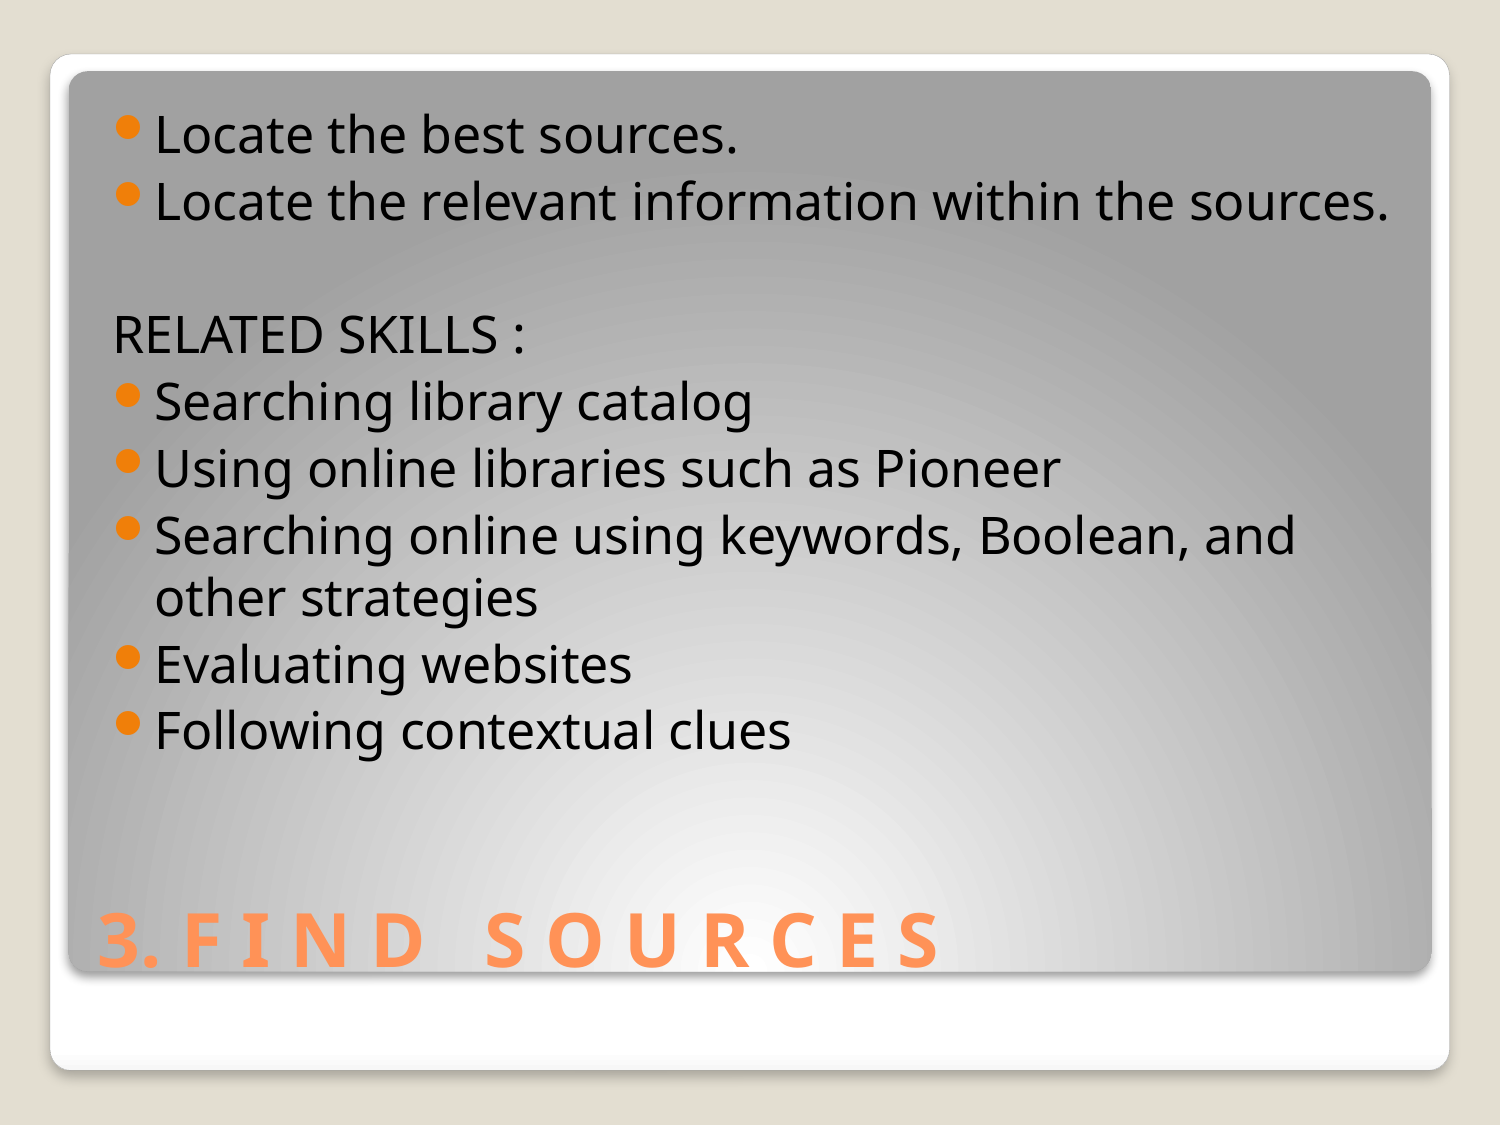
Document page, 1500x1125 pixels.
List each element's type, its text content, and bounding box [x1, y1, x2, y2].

title 3. F I N D S O U R C E S [82, 825, 1425, 990]
list Locate the best sources. Locate the relevant information within the sources. RELATED SKILLS : Searching library catalog Using online libraries such as Pioneer Searching online using keywords, Boolean, and other strategies Evaluating websites Following contextual clues [82, 86, 1425, 825]
